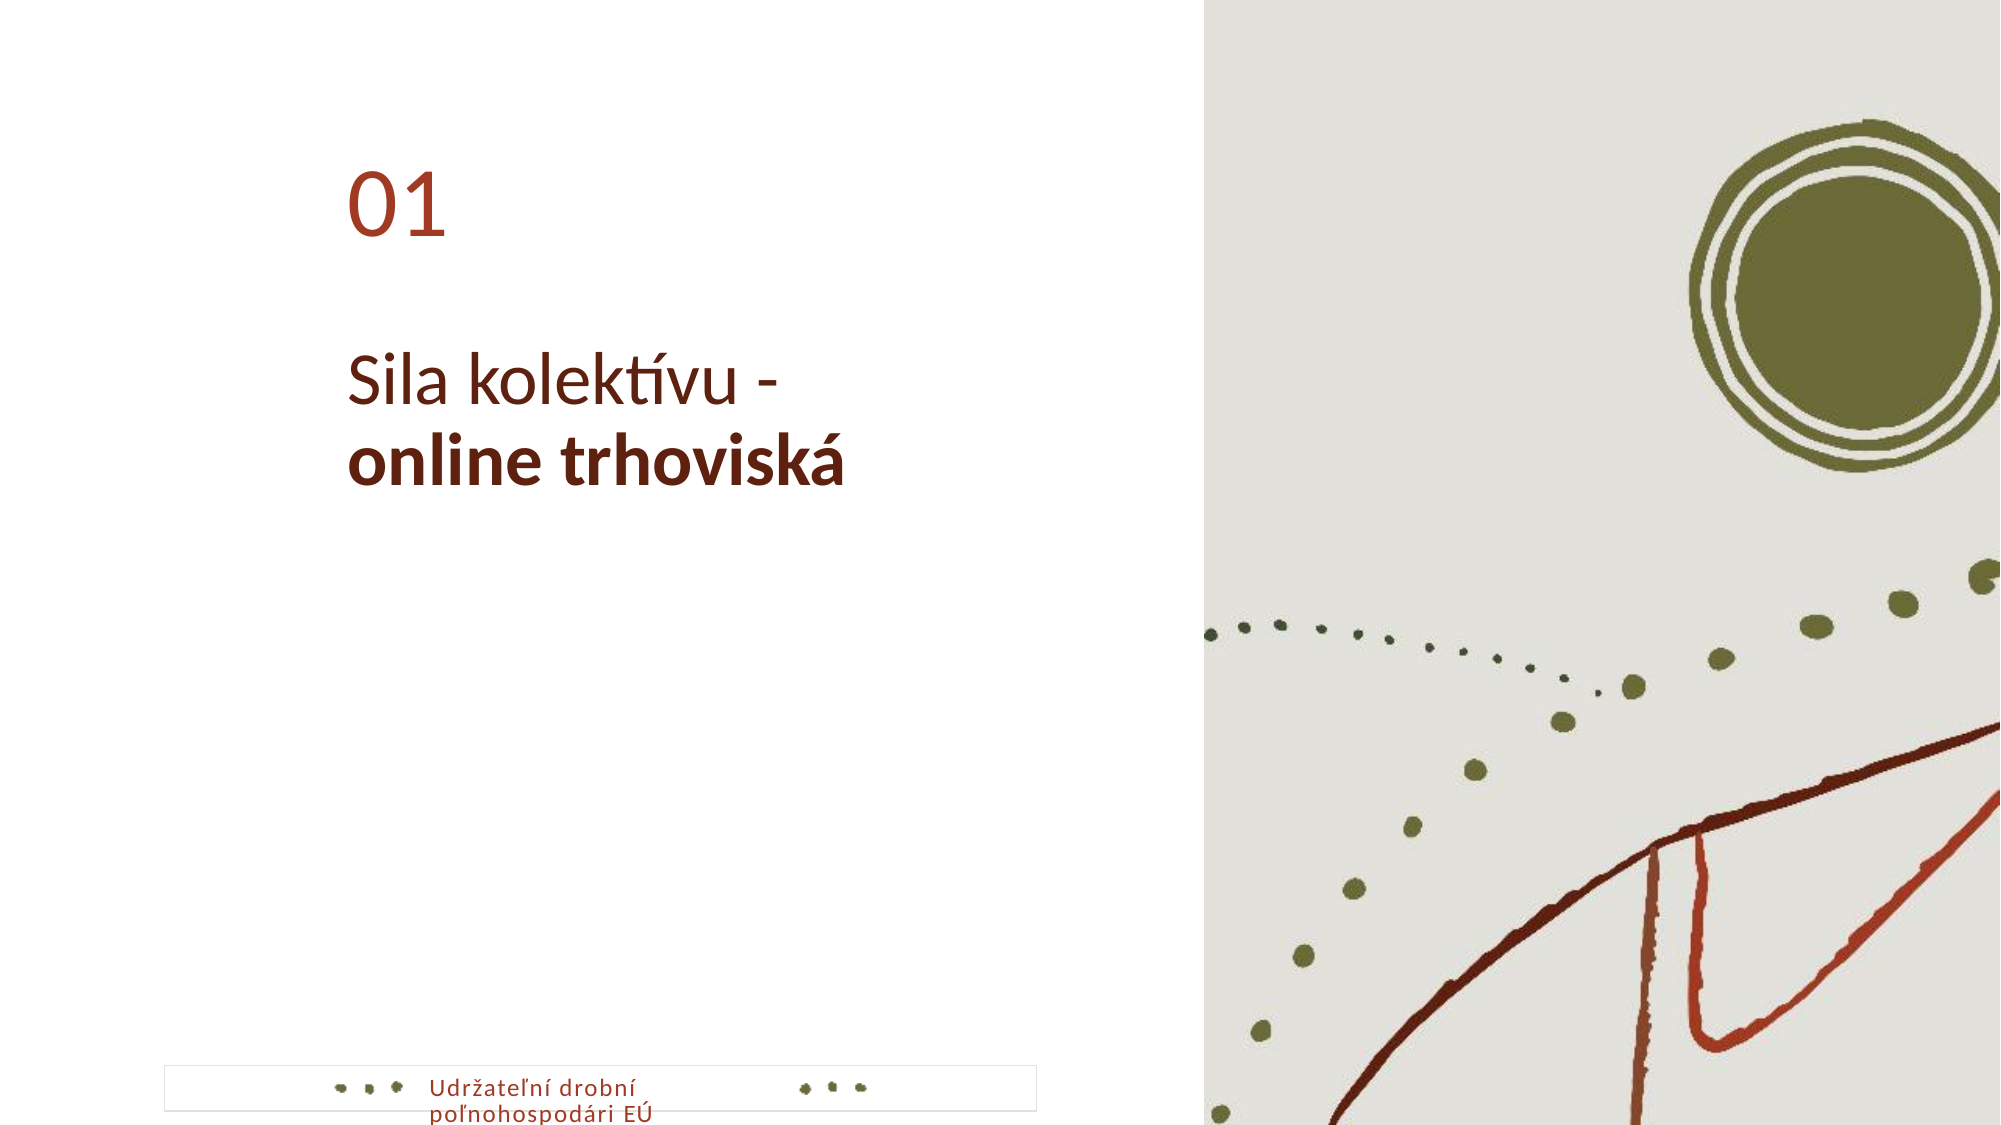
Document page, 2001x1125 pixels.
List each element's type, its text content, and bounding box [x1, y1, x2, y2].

picture [1204, 0, 2000, 1125]
text_box 01 [345, 134, 452, 257]
picture [797, 1052, 870, 1125]
text_box Udržateľní drobní poľnohospodári EÚ [427, 1075, 772, 1125]
picture [332, 1051, 406, 1125]
text_box Sila kolektívu - online trhoviská [345, 325, 923, 501]
